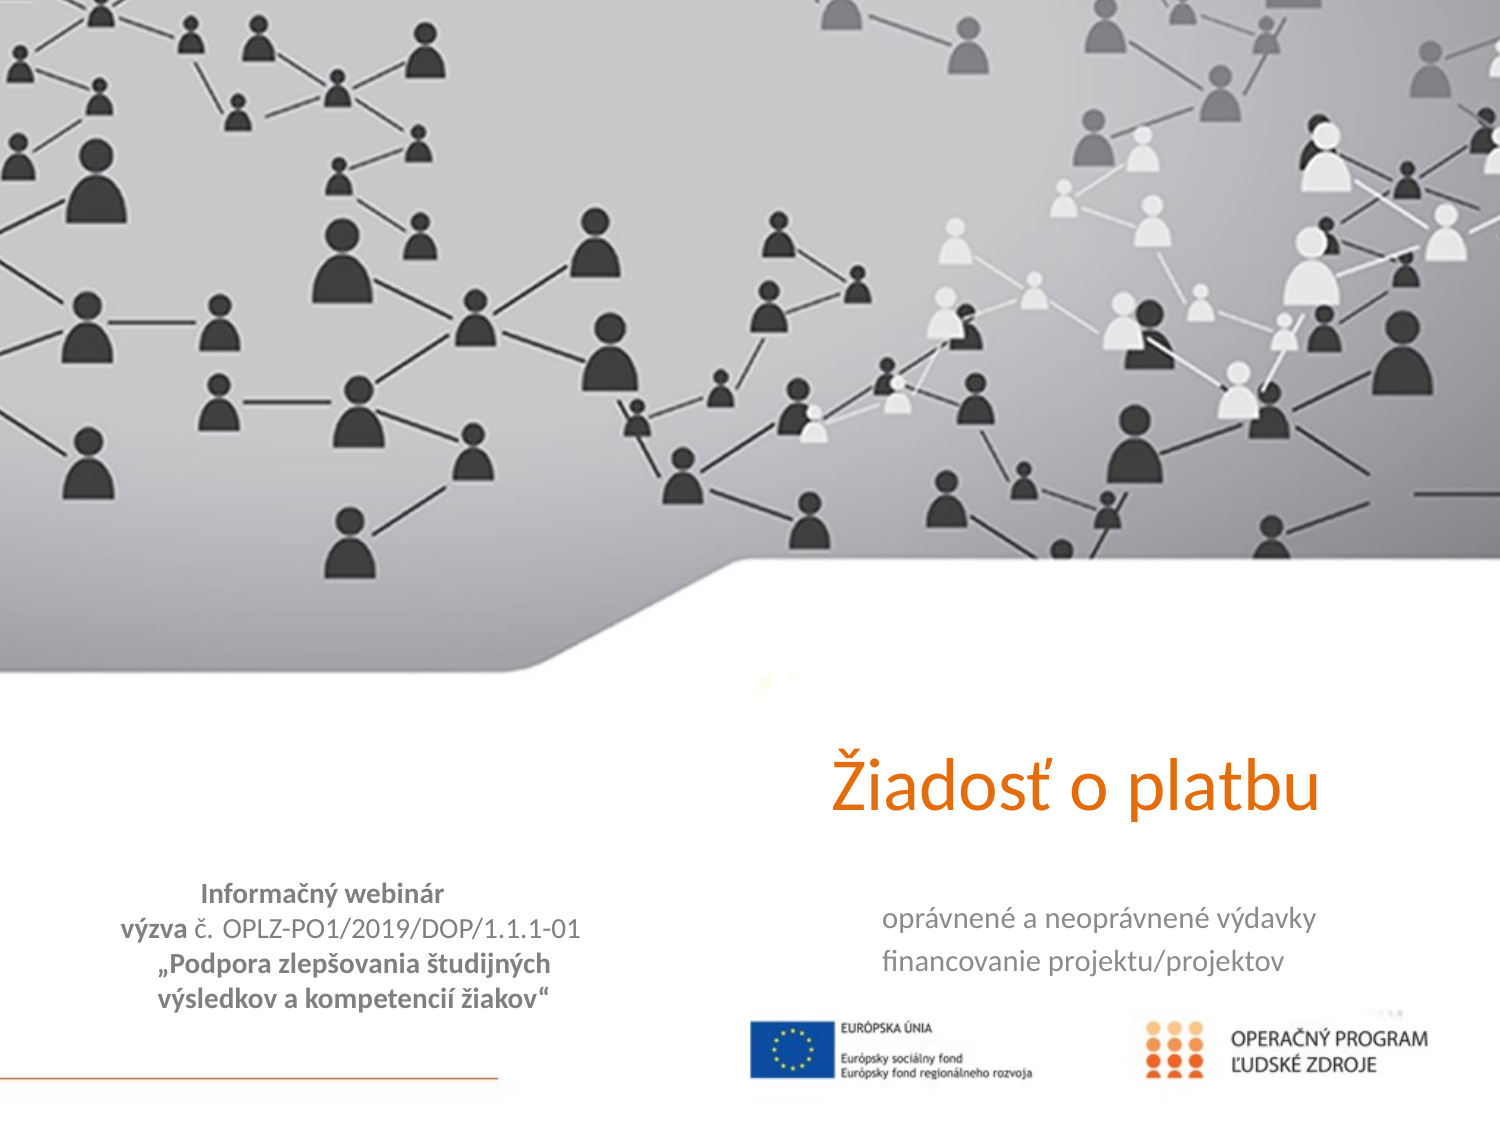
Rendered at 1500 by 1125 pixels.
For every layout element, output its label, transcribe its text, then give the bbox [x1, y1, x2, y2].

text_box Informačný webinár výzva č. OPLZ-PO1/2019/DOP/1.1.1-01 „Podpora zlepšovania študijných výsledkov a kompetencií žiakov“ [88, 867, 620, 1057]
picture [0, 0, 1500, 1125]
subtitle oprávnené a neoprávnené výdavky financovanie projektu/projektov [866, 890, 1426, 988]
title Žiadosť o platbu [726, 667, 1428, 894]
